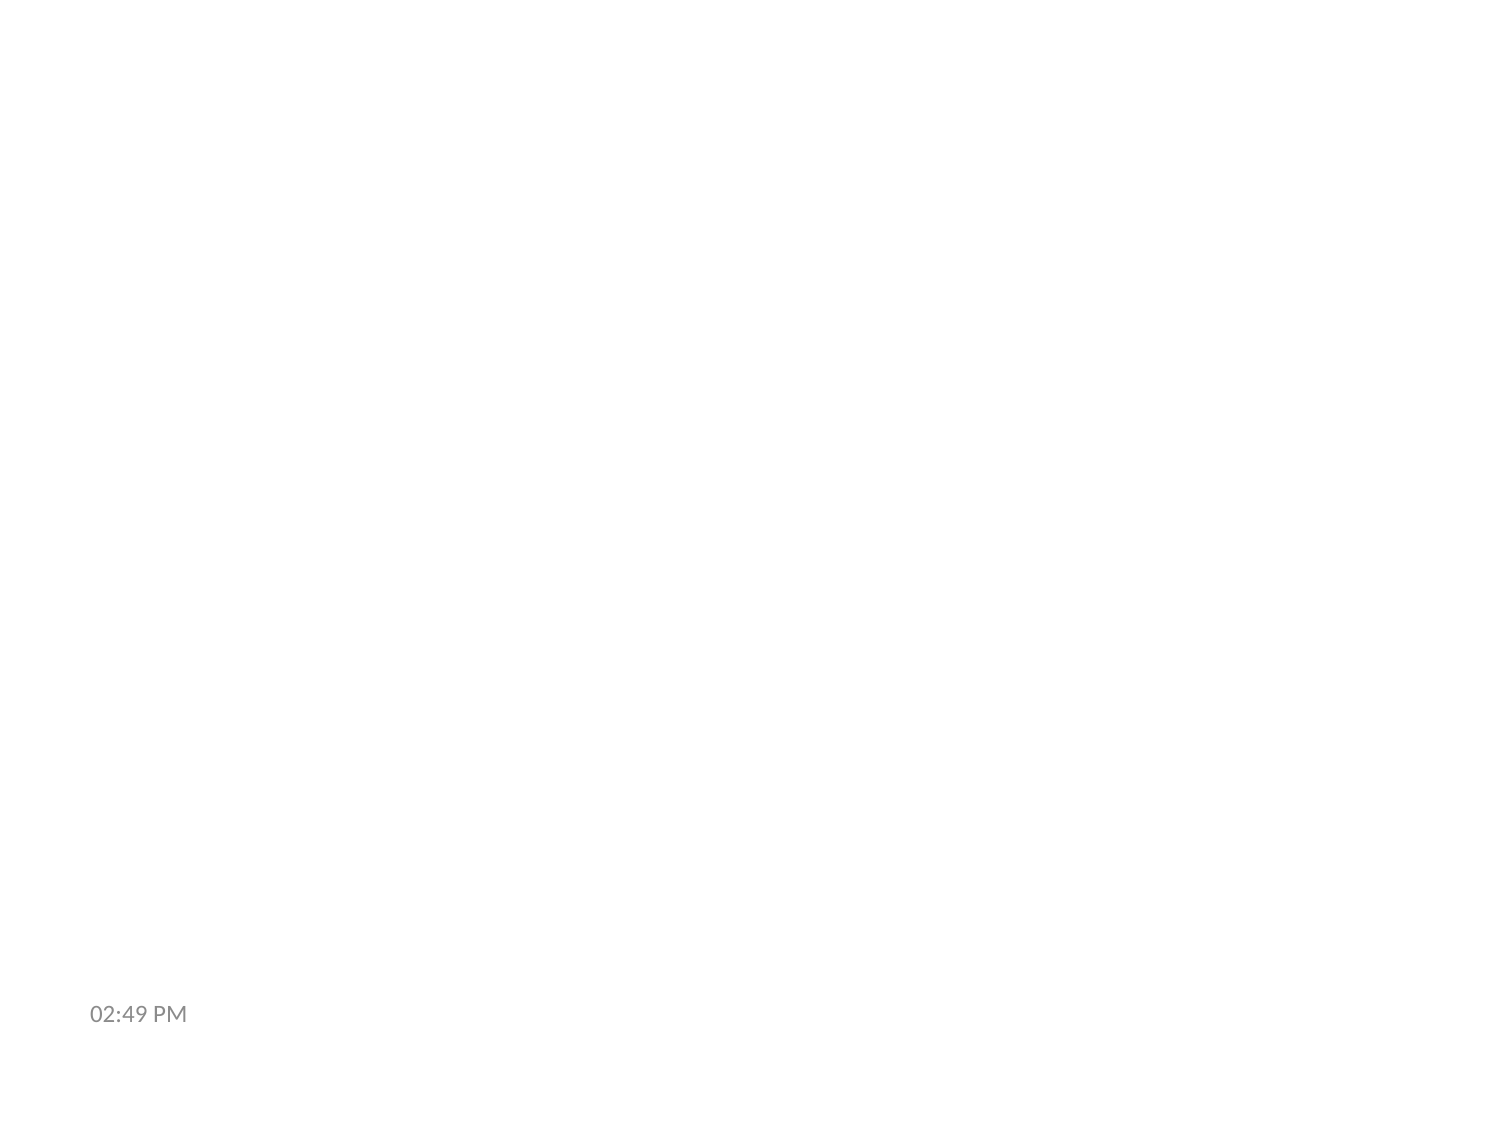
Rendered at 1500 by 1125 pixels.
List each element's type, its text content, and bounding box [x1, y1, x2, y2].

text_box 3:35 PM [75, 982, 425, 1043]
